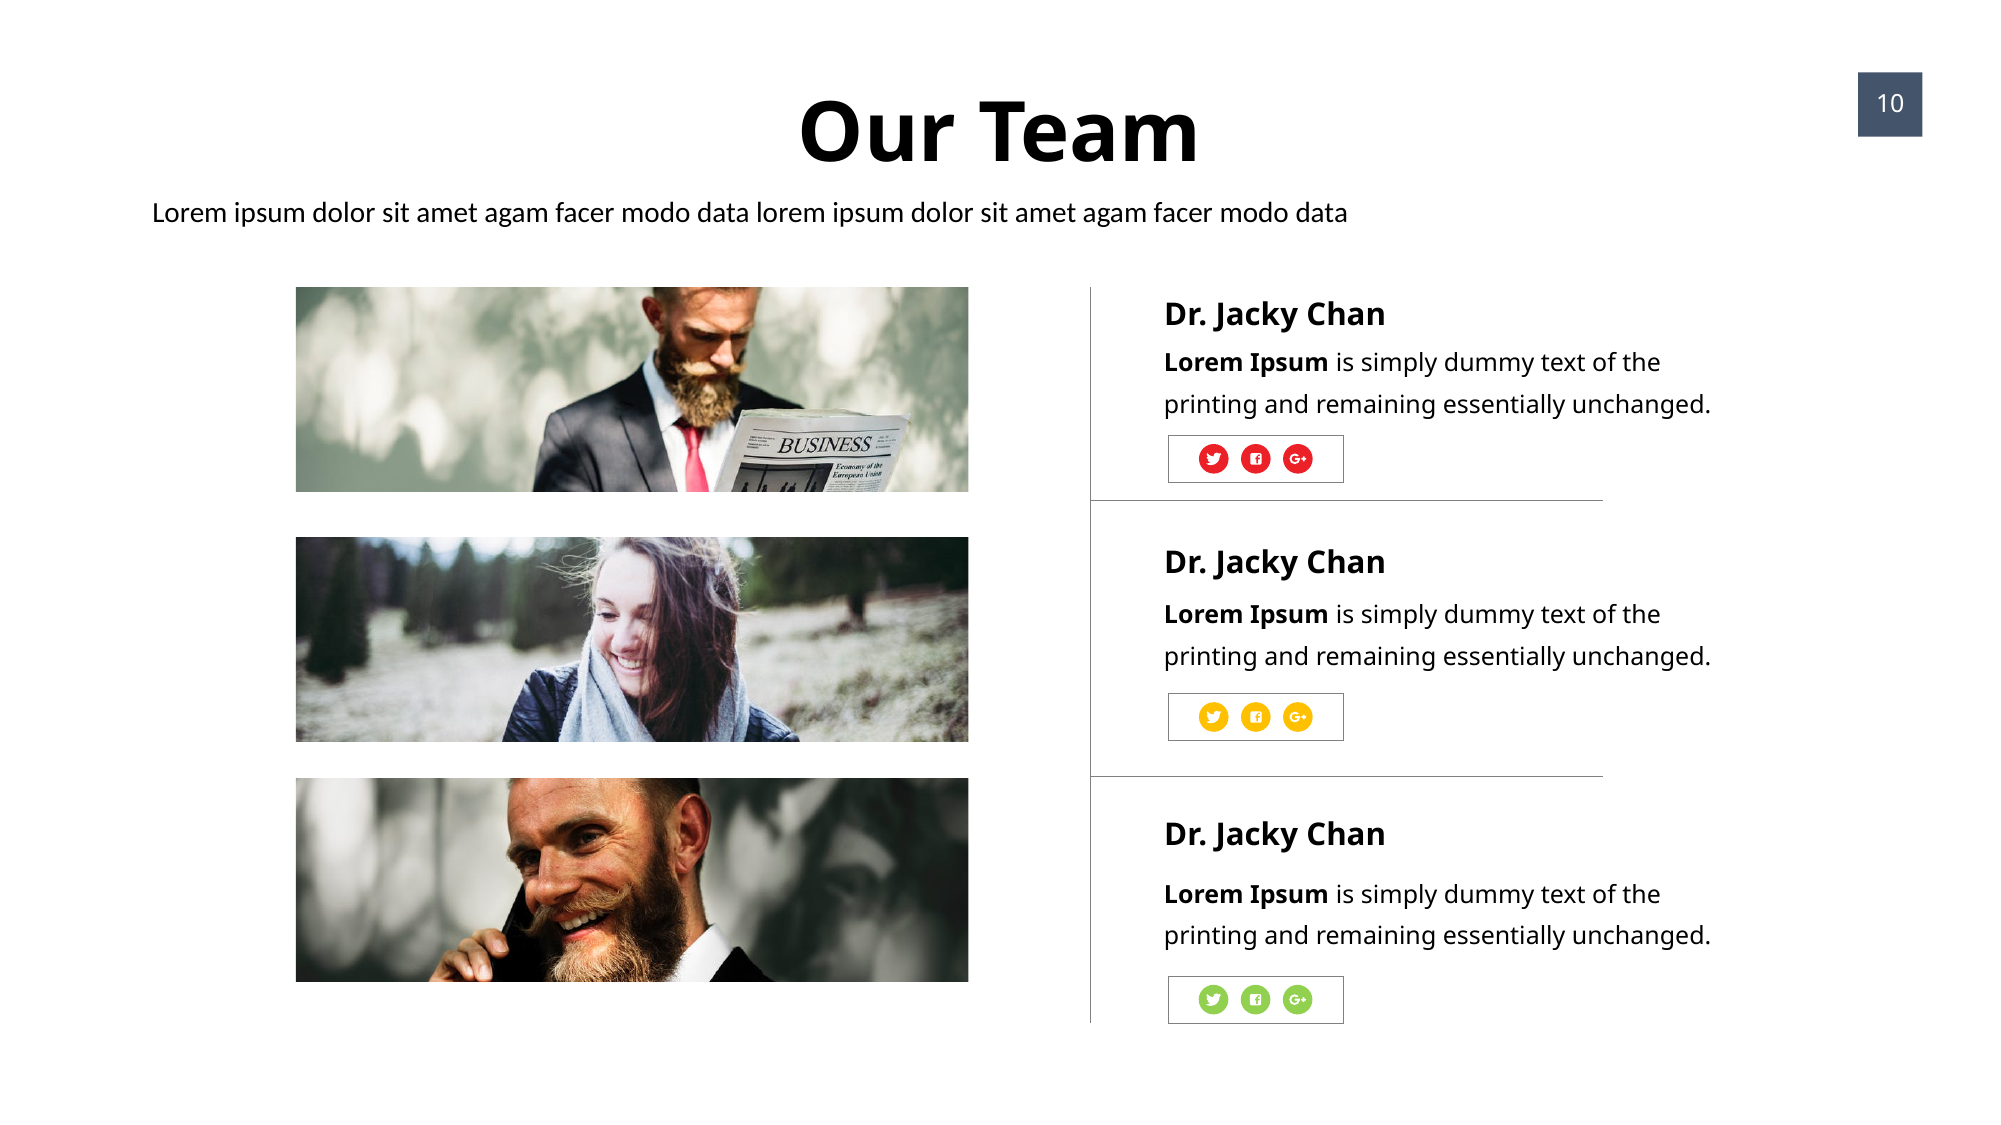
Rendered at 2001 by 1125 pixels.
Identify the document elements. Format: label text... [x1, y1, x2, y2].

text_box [1149, 534, 1755, 741]
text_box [1090, 287, 1755, 501]
slide_number 10 [1863, 78, 1927, 130]
subtitle Lorem ipsum dolor sit amet agam facer modo data lorem ipsum dolor sit amet agam facer modo data [137, 186, 1863, 227]
title Our Team [137, 78, 1863, 186]
picture [295, 287, 969, 492]
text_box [1149, 806, 1755, 1024]
picture [295, 778, 969, 983]
picture [295, 537, 969, 742]
